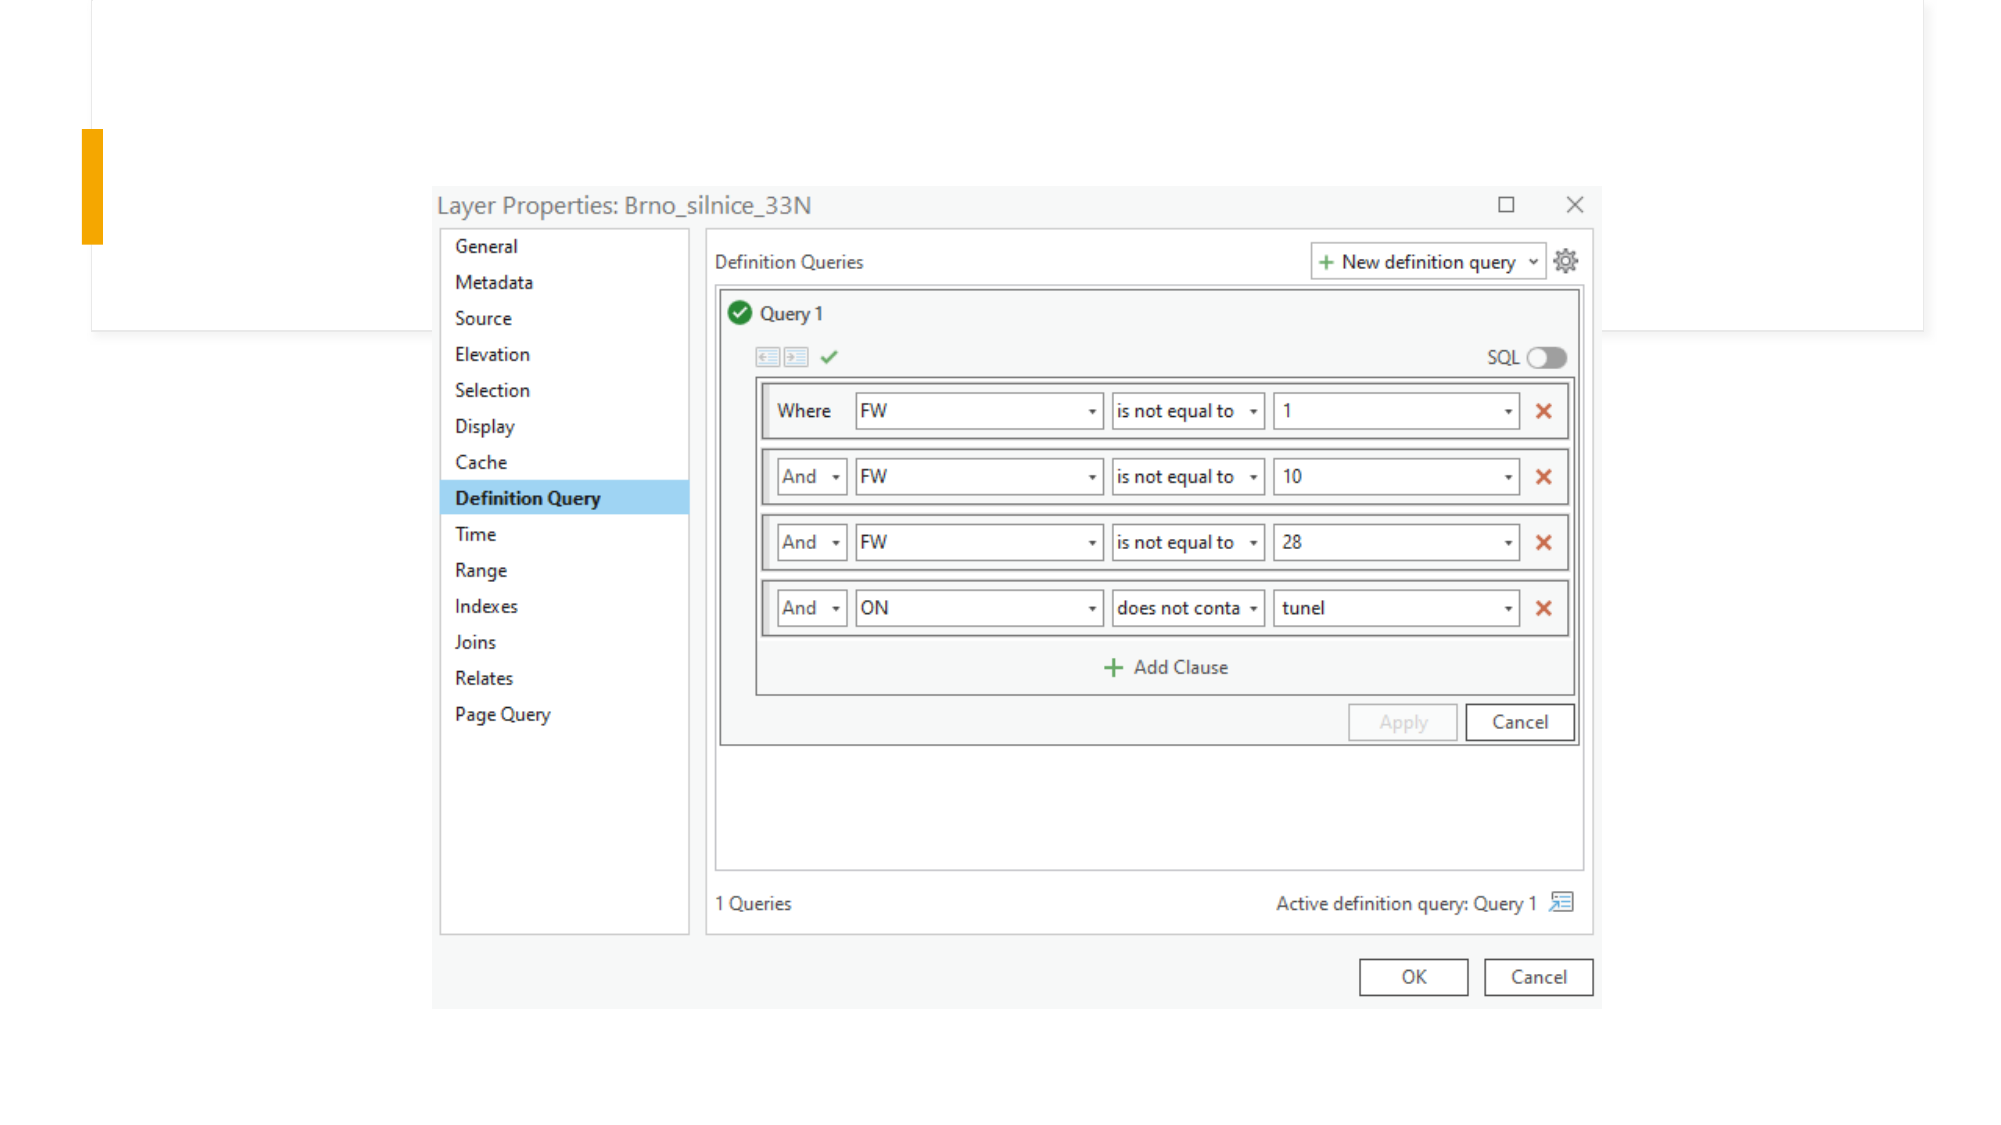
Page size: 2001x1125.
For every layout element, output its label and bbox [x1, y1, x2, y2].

picture [432, 186, 1602, 1009]
